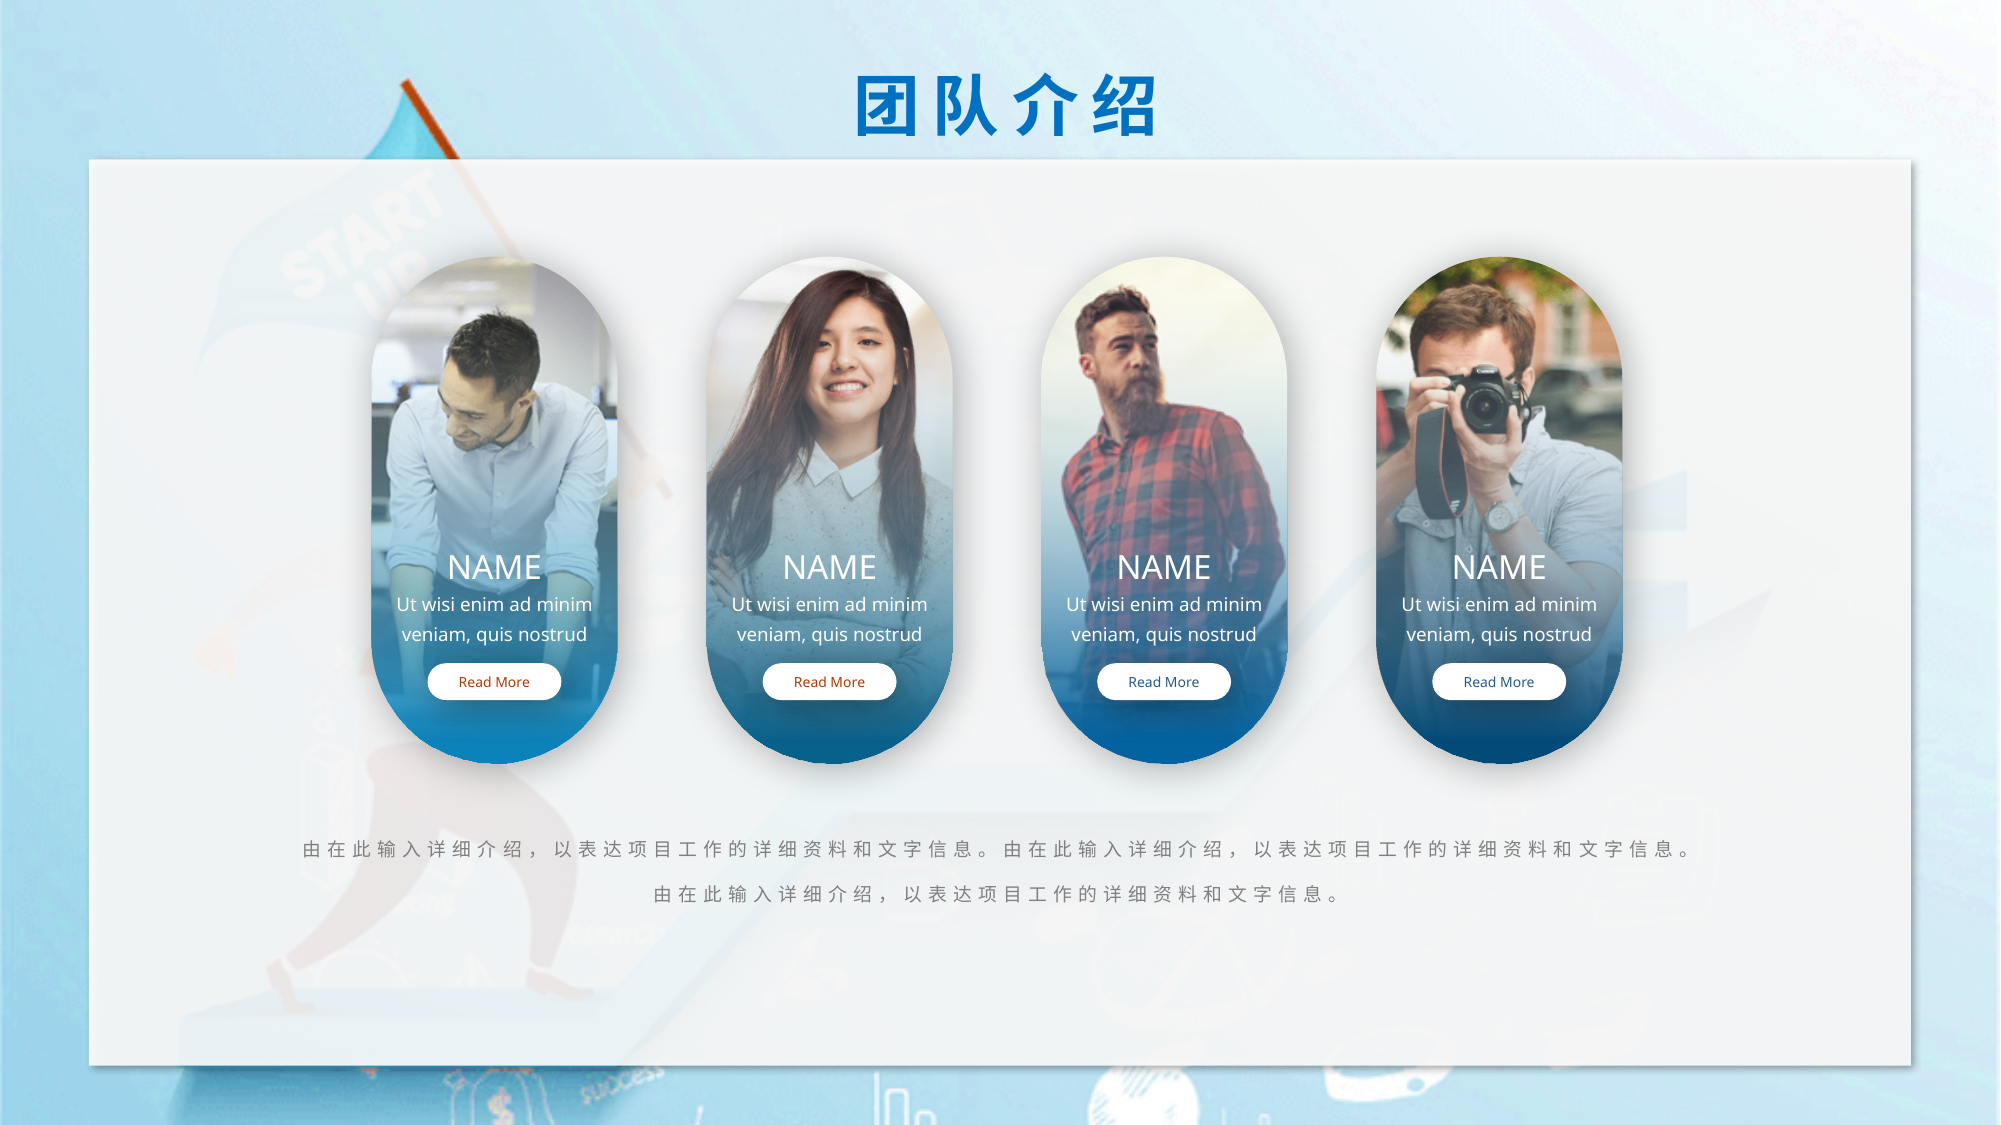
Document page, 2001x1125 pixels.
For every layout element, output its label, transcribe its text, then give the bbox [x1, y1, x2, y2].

picture [0, 0, 2000, 1125]
text_box Read More [761, 662, 898, 702]
text_box Read More [426, 662, 563, 702]
text_box [1040, 255, 1289, 765]
text_box NAME Ut wisi enim ad minim veniam, quis nostrud [1047, 518, 1281, 653]
text_box Read More [1096, 662, 1233, 702]
text_box [1375, 255, 1624, 765]
text_box 团队介绍 [738, 58, 1273, 150]
text_box Read More [1431, 662, 1568, 702]
text_box 由在此输入详细介绍，以表达项目工作的详细资料和文字信息。由在此输入详细介绍，以表达项目工作的详细资料和文字信息。 由在此输入详细介绍，以表达项目工作的详细资料和文字信息。 [130, 808, 1870, 958]
text_box NAME Ut wisi enim ad minim veniam, quis nostrud [1383, 518, 1616, 653]
text_box NAME Ut wisi enim ad minim veniam, quis nostrud [713, 518, 946, 653]
text_box [705, 255, 954, 765]
text_box [370, 255, 619, 765]
text_box NAME Ut wisi enim ad minim veniam, quis nostrud [378, 518, 611, 653]
